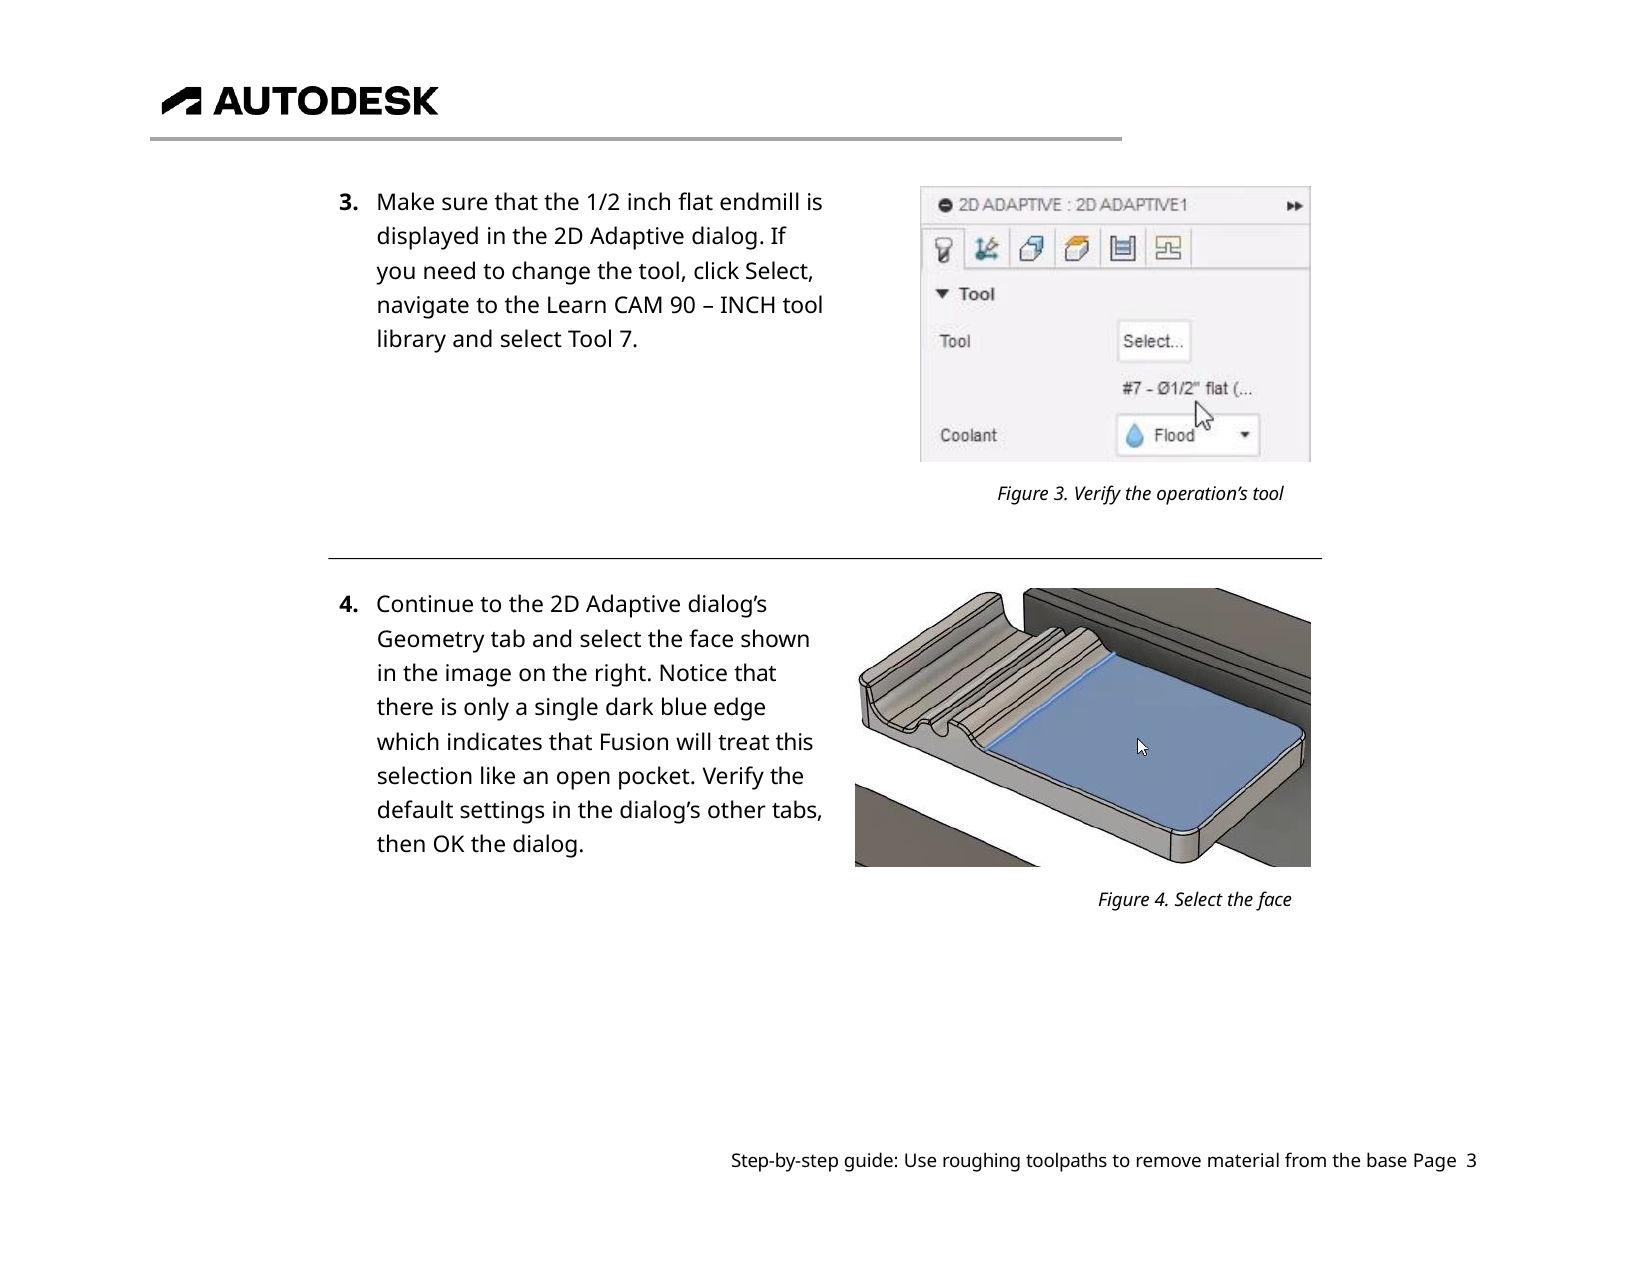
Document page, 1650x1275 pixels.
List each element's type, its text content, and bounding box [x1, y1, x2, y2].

picture [161, 86, 439, 115]
picture [919, 186, 1311, 462]
text_box 3. Make sure that the 1/2 inch flat endmill is displayed in the 2D Adaptive dialog. If you need to change the tool, click Select, navigate to the Learn CAM 90 – INCH tool library and select Tool 7. [337, 178, 830, 353]
slide_number Step-by-step guide: Use roughing toolpaths to remove material from the base Page 10 [729, 1145, 1509, 1275]
picture [854, 588, 1311, 867]
text_box Figure 3. Verify the operation’s tool [995, 479, 1313, 505]
text_box 4. Continue to the 2D Adaptive dialog’s Geometry tab and select the face shown in the image on the right. Notice that there is only a single dark blue edge which indicates that Fusion will treat this selection like an open pocket. Verify the default settings in the dialog’s other tabs, then OK the dialog. [337, 581, 833, 858]
text_box Figure 4. Select the face [1096, 885, 1313, 910]
